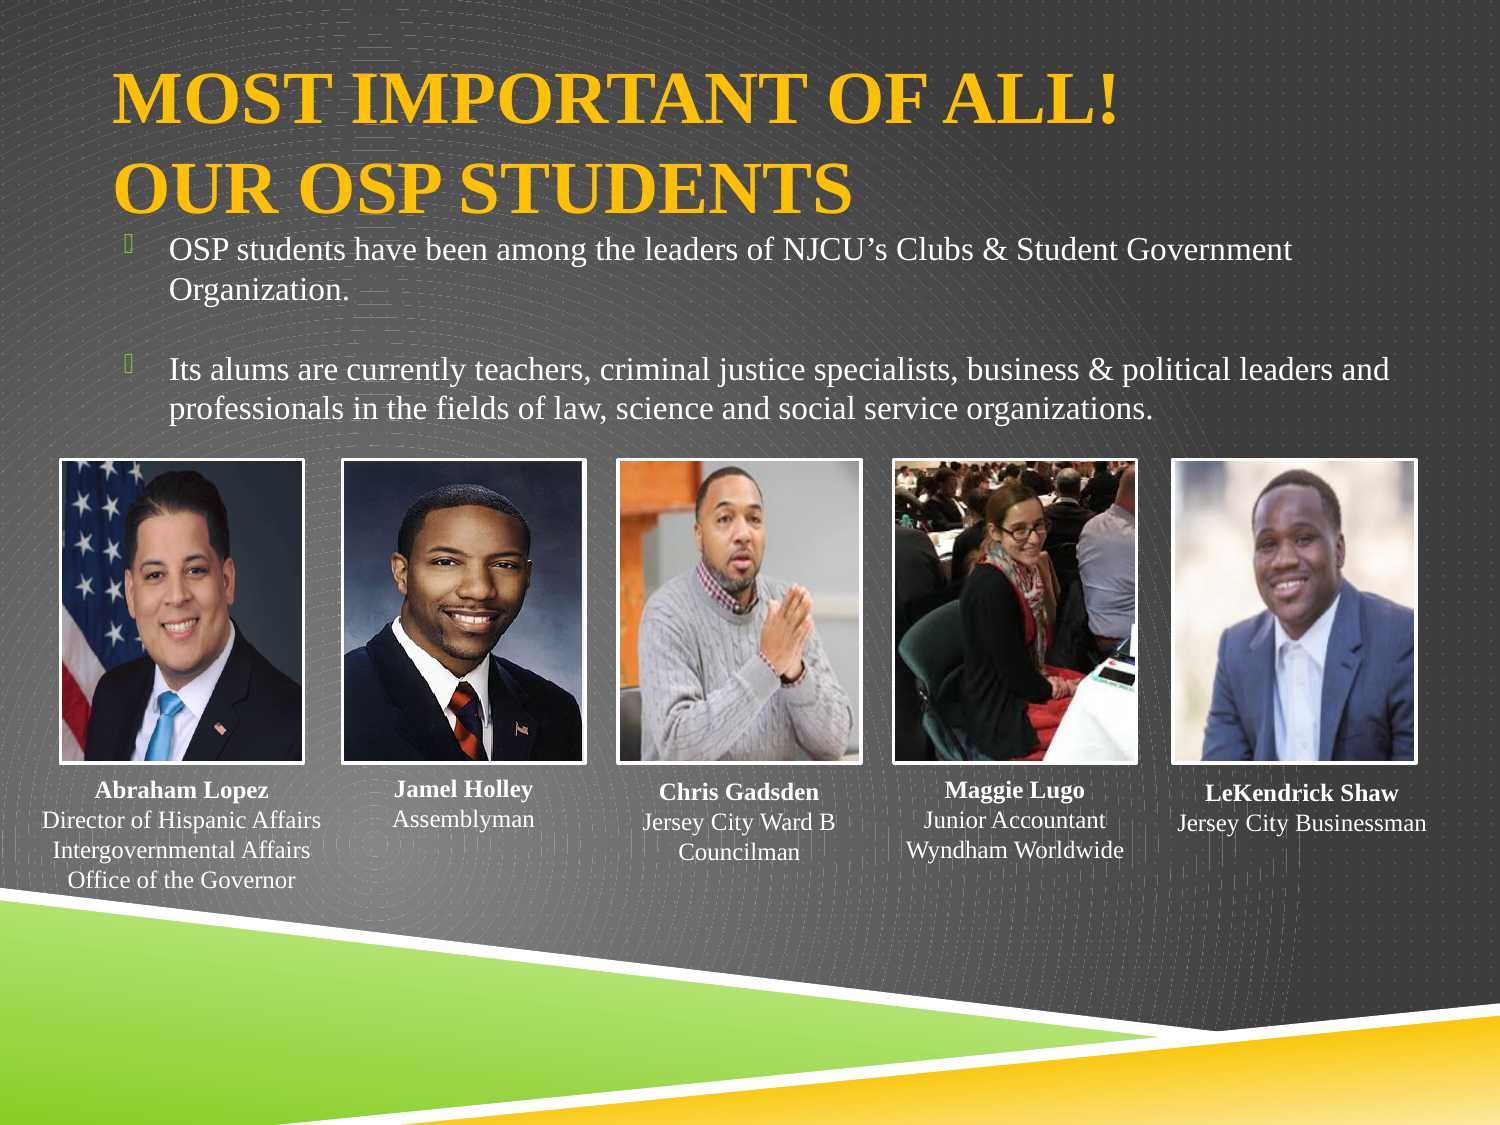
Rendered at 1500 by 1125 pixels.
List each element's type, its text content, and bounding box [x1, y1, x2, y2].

picture [894, 461, 1136, 762]
list OSP students have been among the leaders of NJCU’s Clubs & Student Government Organization. Its alums are currently teachers, criminal justice specialists, business & political leaders and professionals in the fields of law, science and social service organizations. [112, 219, 1415, 903]
picture [61, 461, 302, 762]
text_box Chris Gadsden Jersey City Ward B Councilman [603, 767, 876, 918]
picture [619, 461, 860, 762]
picture [1174, 461, 1415, 762]
title MOST IMPORTANT OF ALL! OUR OSP STUDENTS [112, 45, 1388, 219]
text_box Jamel Holley Assemblyman [343, 774, 584, 886]
text_box Maggie Lugo Junior Accountant Wyndham Worldwide [880, 766, 1150, 872]
picture [343, 461, 584, 762]
text_box LeKendrick Shaw Jersey City Businessman [1162, 769, 1443, 844]
text_box Abraham Lopez Director of Hispanic Affairs Intergovernmental Affairs Office of the Governor [19, 766, 344, 901]
